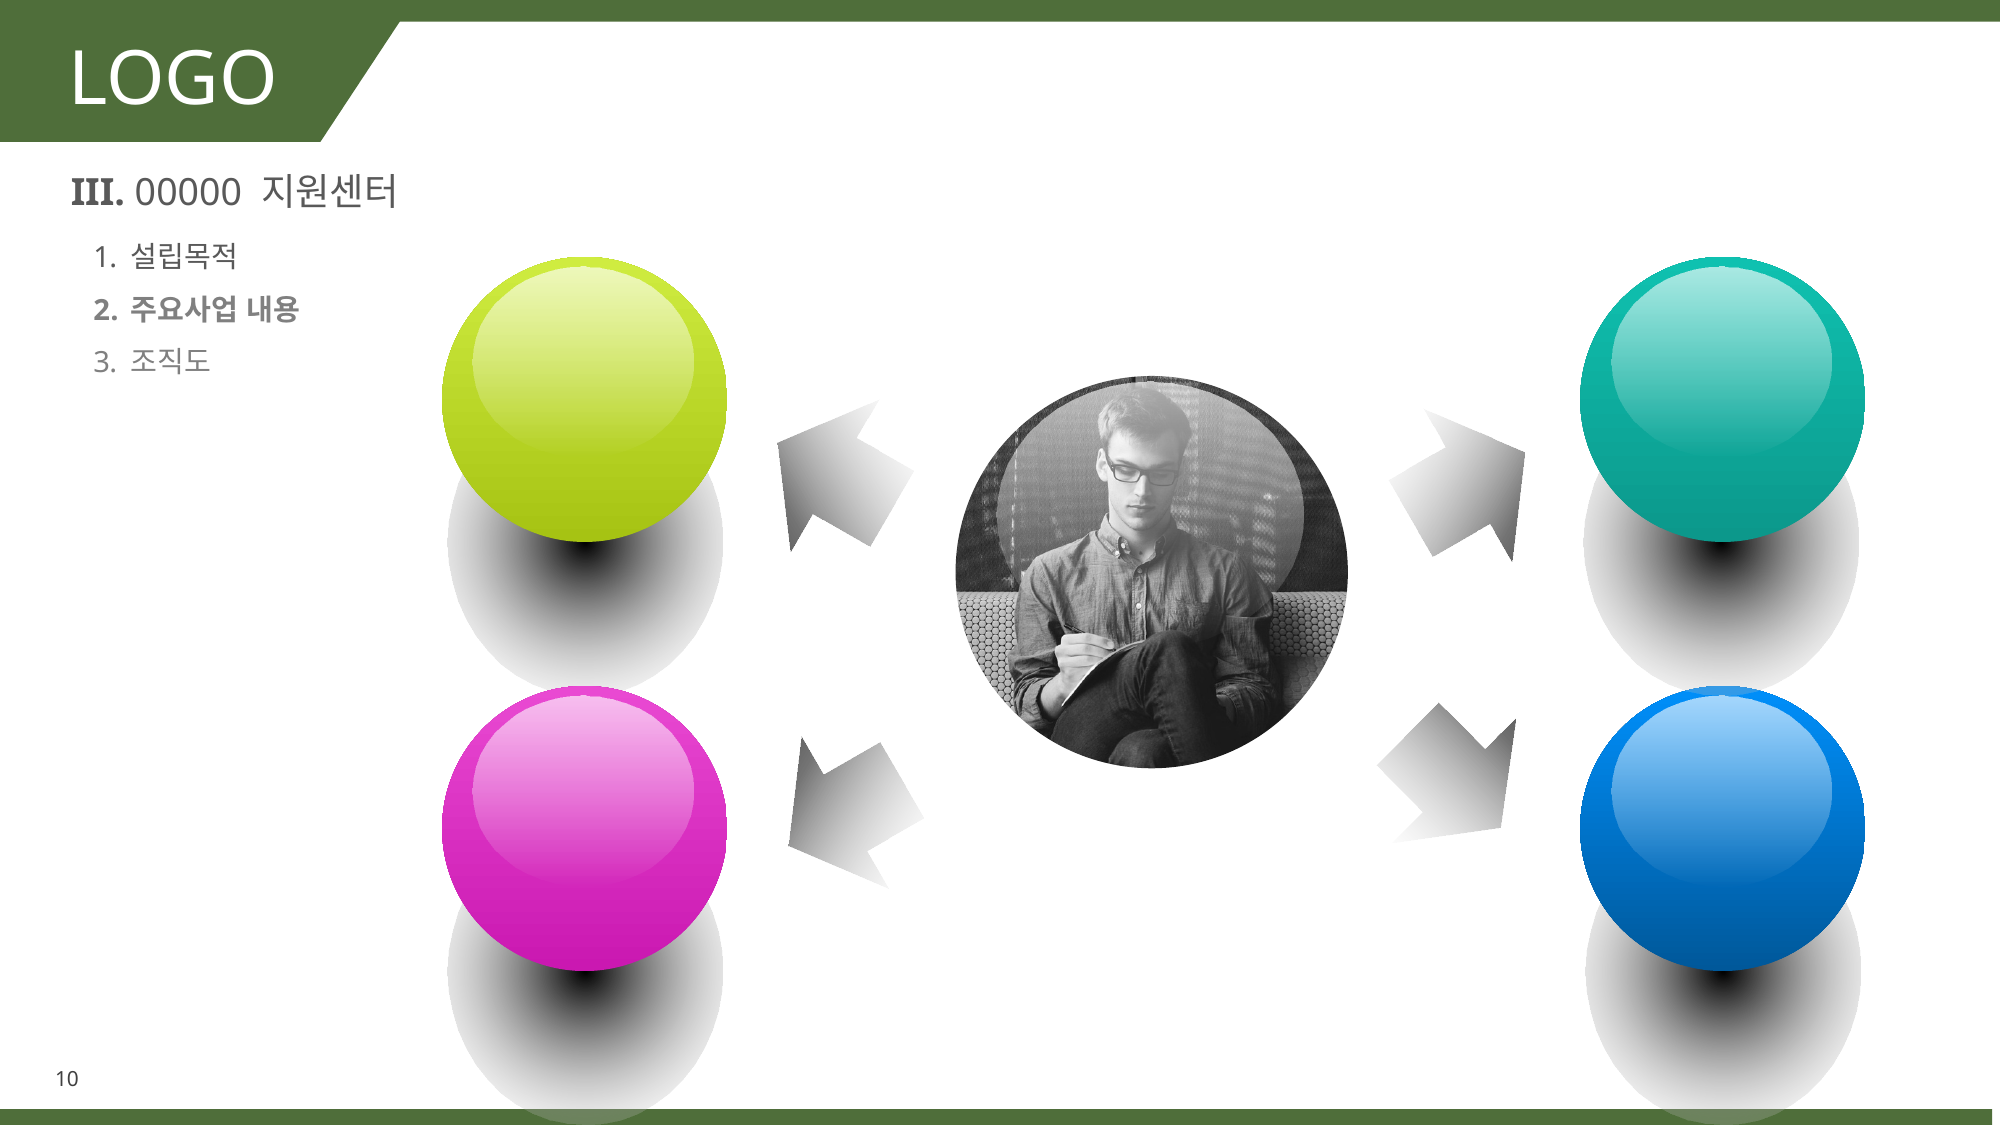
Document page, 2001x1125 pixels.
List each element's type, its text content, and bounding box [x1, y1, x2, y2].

text_box 설립목적 주요사업 내용 조직도 [78, 213, 317, 386]
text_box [441, 256, 728, 685]
text_box [0, 1107, 436, 1125]
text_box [1579, 703, 1866, 1125]
text_box III. 00000 지원센터 [56, 160, 414, 221]
text_box [1374, 700, 1518, 845]
text_box [786, 734, 926, 891]
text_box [955, 375, 1349, 769]
text_box [732, 1107, 1574, 1125]
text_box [1579, 256, 1866, 697]
text_box [775, 397, 916, 554]
text_box [1386, 407, 1527, 564]
text_box [1871, 1107, 1994, 1125]
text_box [441, 685, 728, 1125]
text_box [0, 0, 2000, 143]
